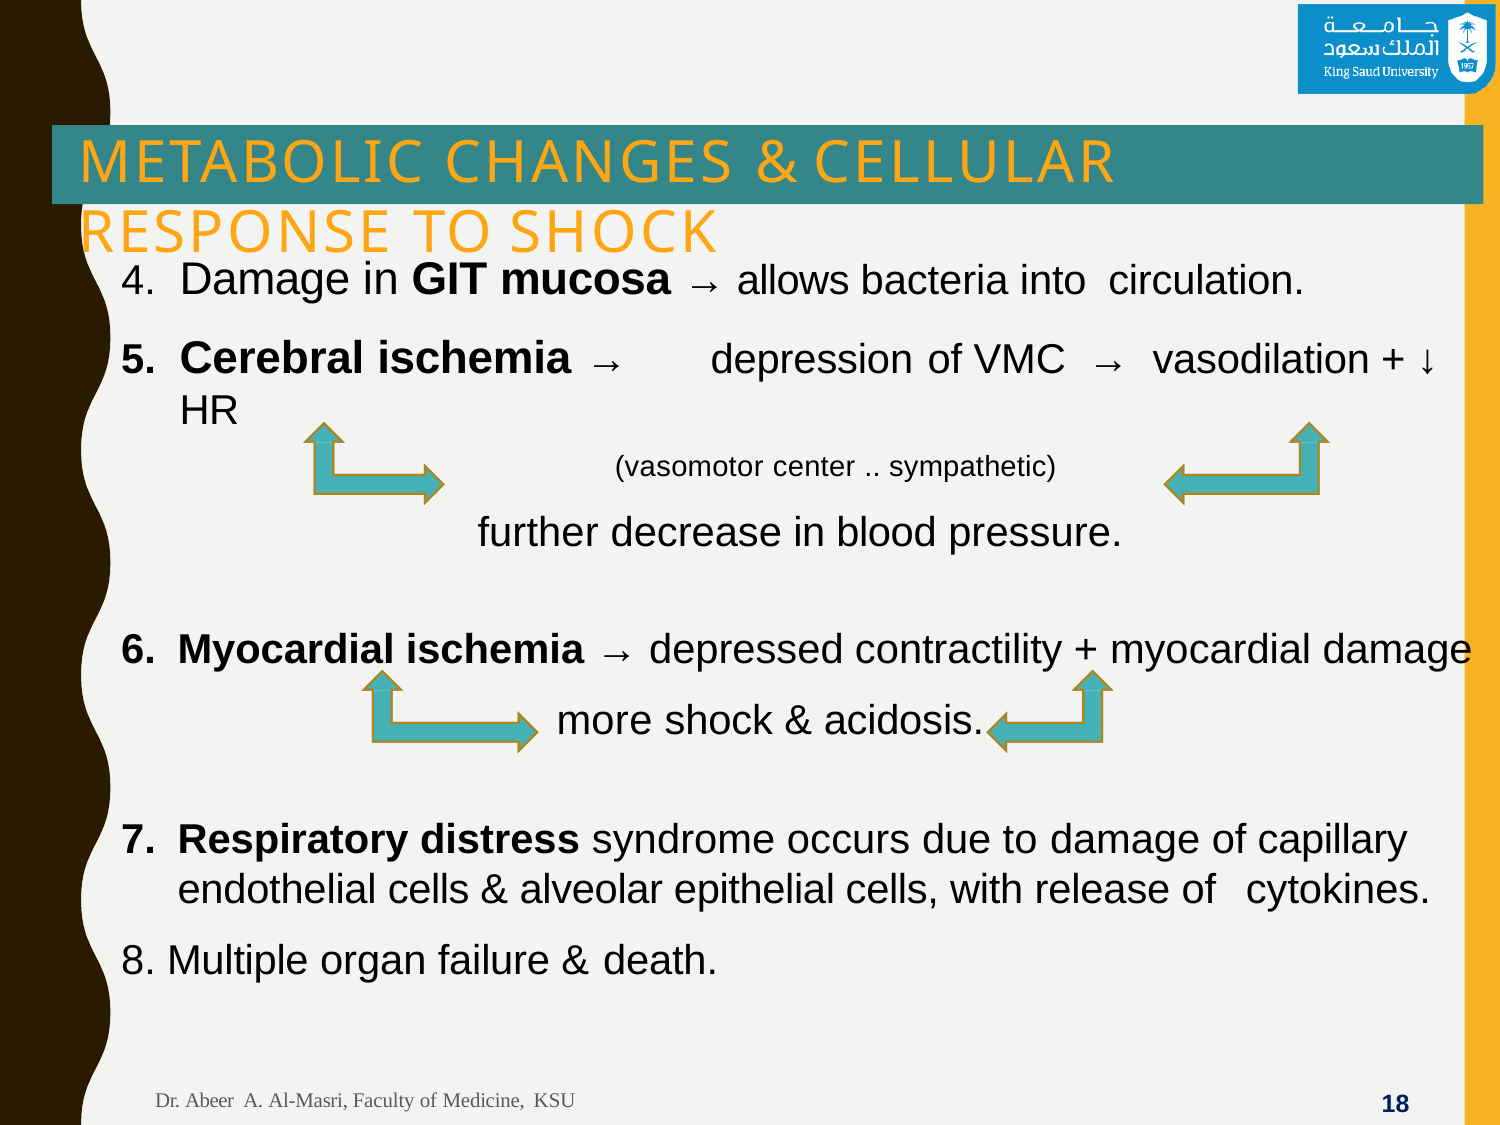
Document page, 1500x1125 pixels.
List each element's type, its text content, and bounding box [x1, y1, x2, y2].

text_box [1464, 0, 1500, 1125]
text_box [303, 421, 445, 506]
slide_number 10 [1377, 1090, 1415, 1125]
text_box [52, 125, 76, 205]
text_box Damage in GIT mucosa → allows bacteria into circulation. Cerebral ischemia → depression of VMC → vasodilation + ↓ HR (vasomotor center .. sympathetic) further decrease in blood pressure. [119, 313, 1454, 556]
text_box [986, 669, 1114, 754]
footer Dr. Abeer A. Al-Masri, Faculty of Medicine, KSU [153, 1089, 581, 1125]
text_box [991, 674, 1106, 746]
text_box [1163, 421, 1331, 506]
text_box Myocardial ischemia → depressed contractility + myocardial damage more shock & acidosis. Respiratory distress syndrome occurs due to damage of capillary endothelial cells & alveolar epithelial cells, with release of cytokines. Multiple organ failure & death. [119, 621, 1478, 984]
text_box [1168, 426, 1323, 498]
text_box [1454, 125, 1484, 205]
text_box [310, 426, 441, 498]
text_box [1297, 4, 1496, 94]
text_box [361, 669, 539, 754]
text_box [369, 674, 534, 746]
title METABOLIC CHANGES & CELLULAR RESPONSE TO SHOCK [76, 124, 1454, 313]
text_box [0, 0, 111, 1125]
